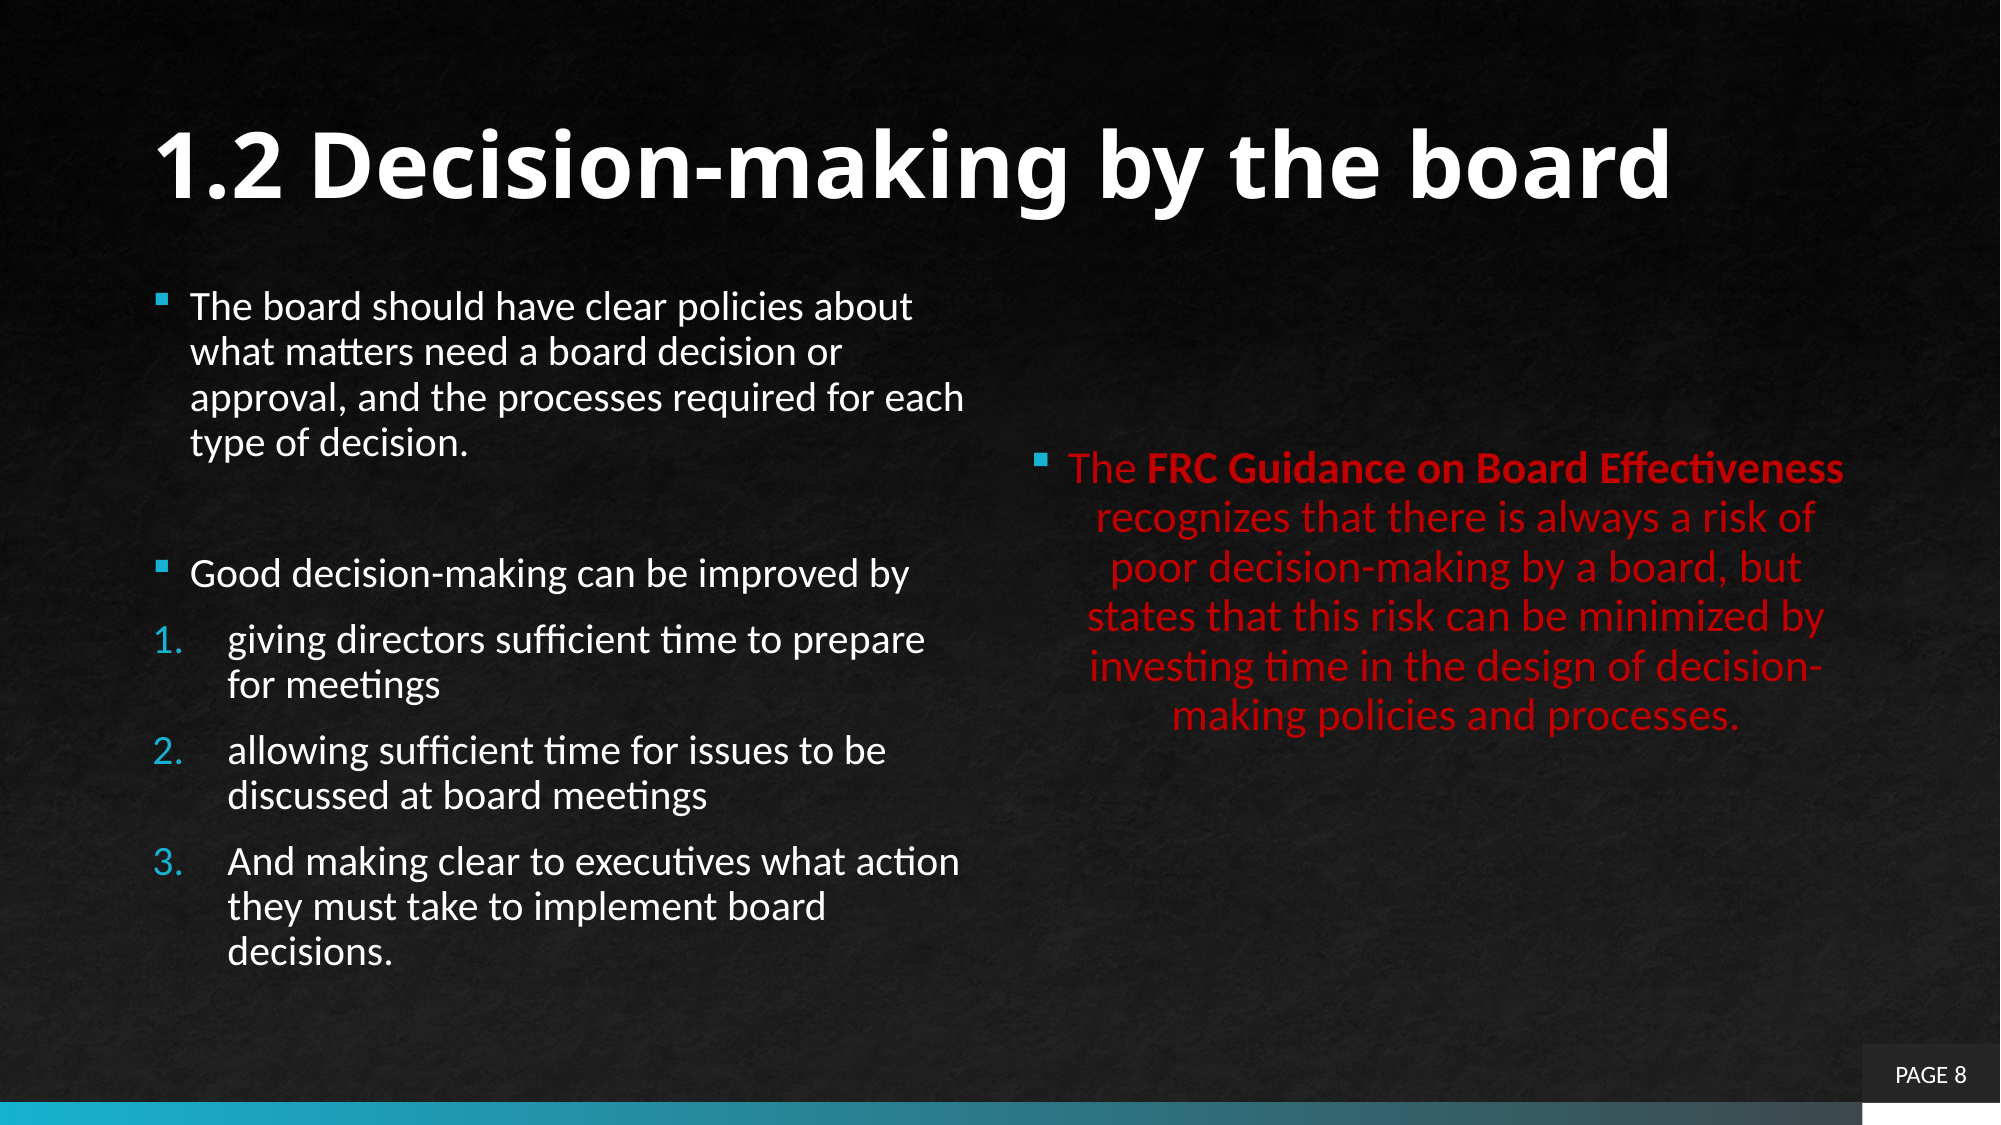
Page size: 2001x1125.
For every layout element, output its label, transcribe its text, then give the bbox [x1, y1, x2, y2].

slide_number PAGE 8 [1862, 1043, 2000, 1103]
title 1.2 Decision-making by the board [137, 59, 1863, 278]
list The board should have clear policies about what matters need a board decision or approval, and the processes required for each type of decision. Good decision-making can be improved by giving directors sufﬁcient time to prepare for meetings allowing sufﬁcient time for issues to be discussed at board meetings And making clear to executives what action they must take to implement board decisions. [137, 277, 988, 1066]
picture [0, 0, 2000, 1103]
list The FRC Guidance on Board Effectiveness recognizes that there is always a risk of poor decision-making by a board, but states that this risk can be minimized by investing time in the design of decision-making policies and processes. [1012, 299, 1863, 1014]
